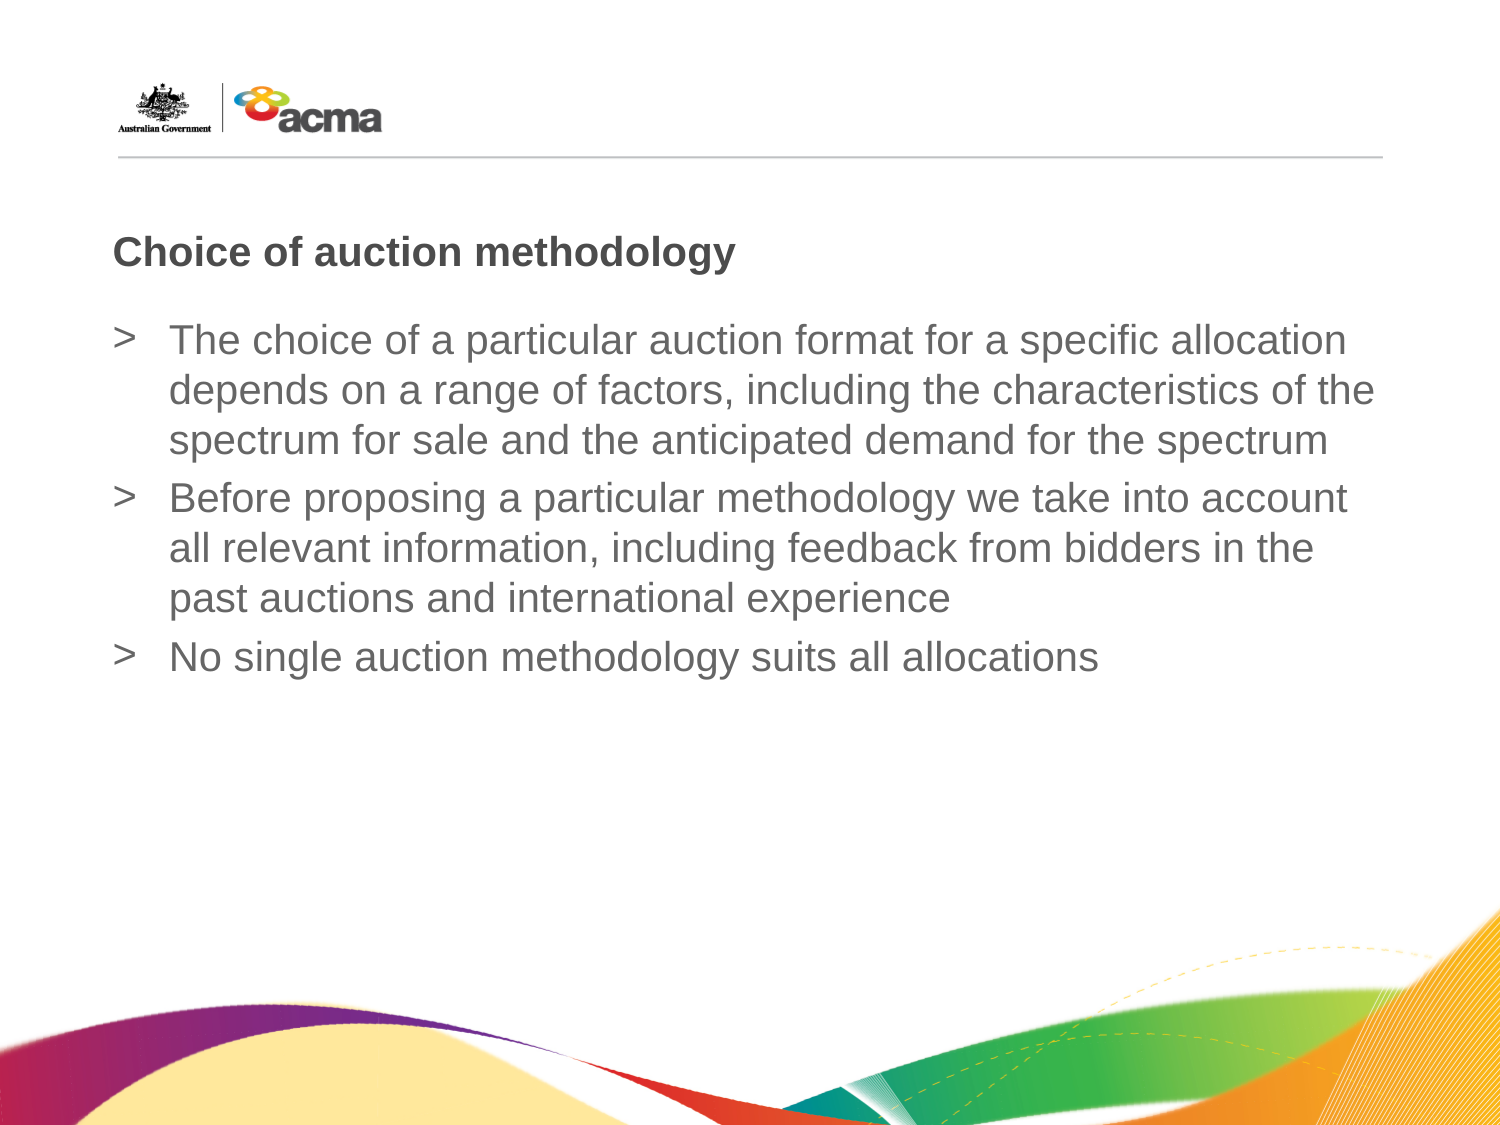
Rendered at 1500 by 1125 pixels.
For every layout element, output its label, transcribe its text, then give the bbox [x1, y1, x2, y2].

title Choice of auction methodology [112, 224, 1388, 300]
picture [0, 0, 1500, 1125]
list The choice of a particular auction format for a specific allocation depends on a range of factors, including the characteristics of the spectrum for sale and the anticipated demand for the spectrum Before proposing a particular methodology we take into account all relevant information, including feedback from bidders in the past auctions and international experience No single auction methodology suits all allocations [112, 312, 1388, 913]
